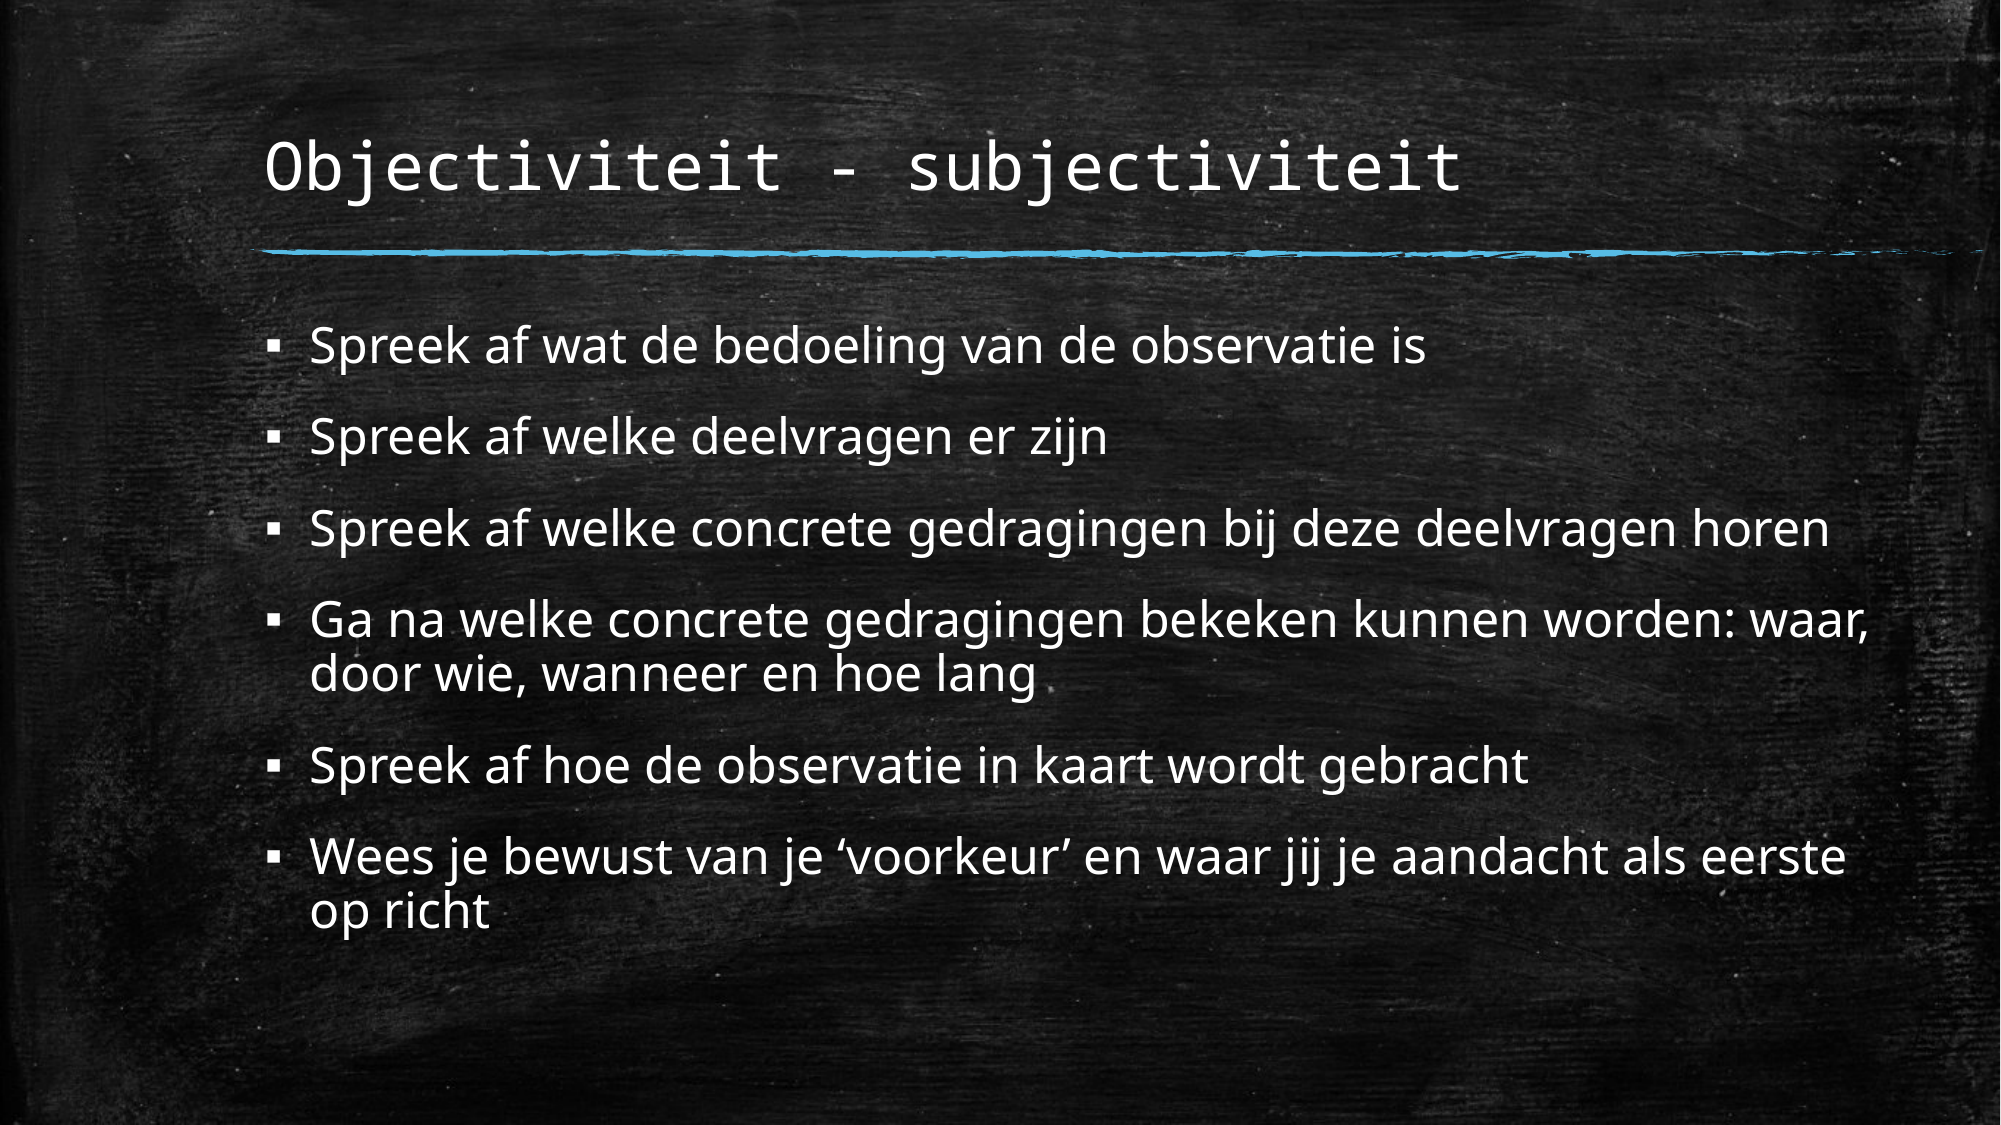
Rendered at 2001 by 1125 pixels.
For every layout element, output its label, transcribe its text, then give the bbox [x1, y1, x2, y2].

title Objectiviteit - subjectiviteit [249, 45, 1751, 213]
list Spreek af wat de bedoeling van de observatie is Spreek af welke deelvragen er zijn Spreek af welke concrete gedragingen bij deze deelvragen horen Ga na welke concrete gedragingen bekeken kunnen worden: waar, door wie, wanneer en hoe lang Spreek af hoe de observatie in kaart wordt gebracht Wees je bewust van je ‘voorkeur’ en waar jij je aandacht als eerste op richt [249, 312, 1898, 1013]
